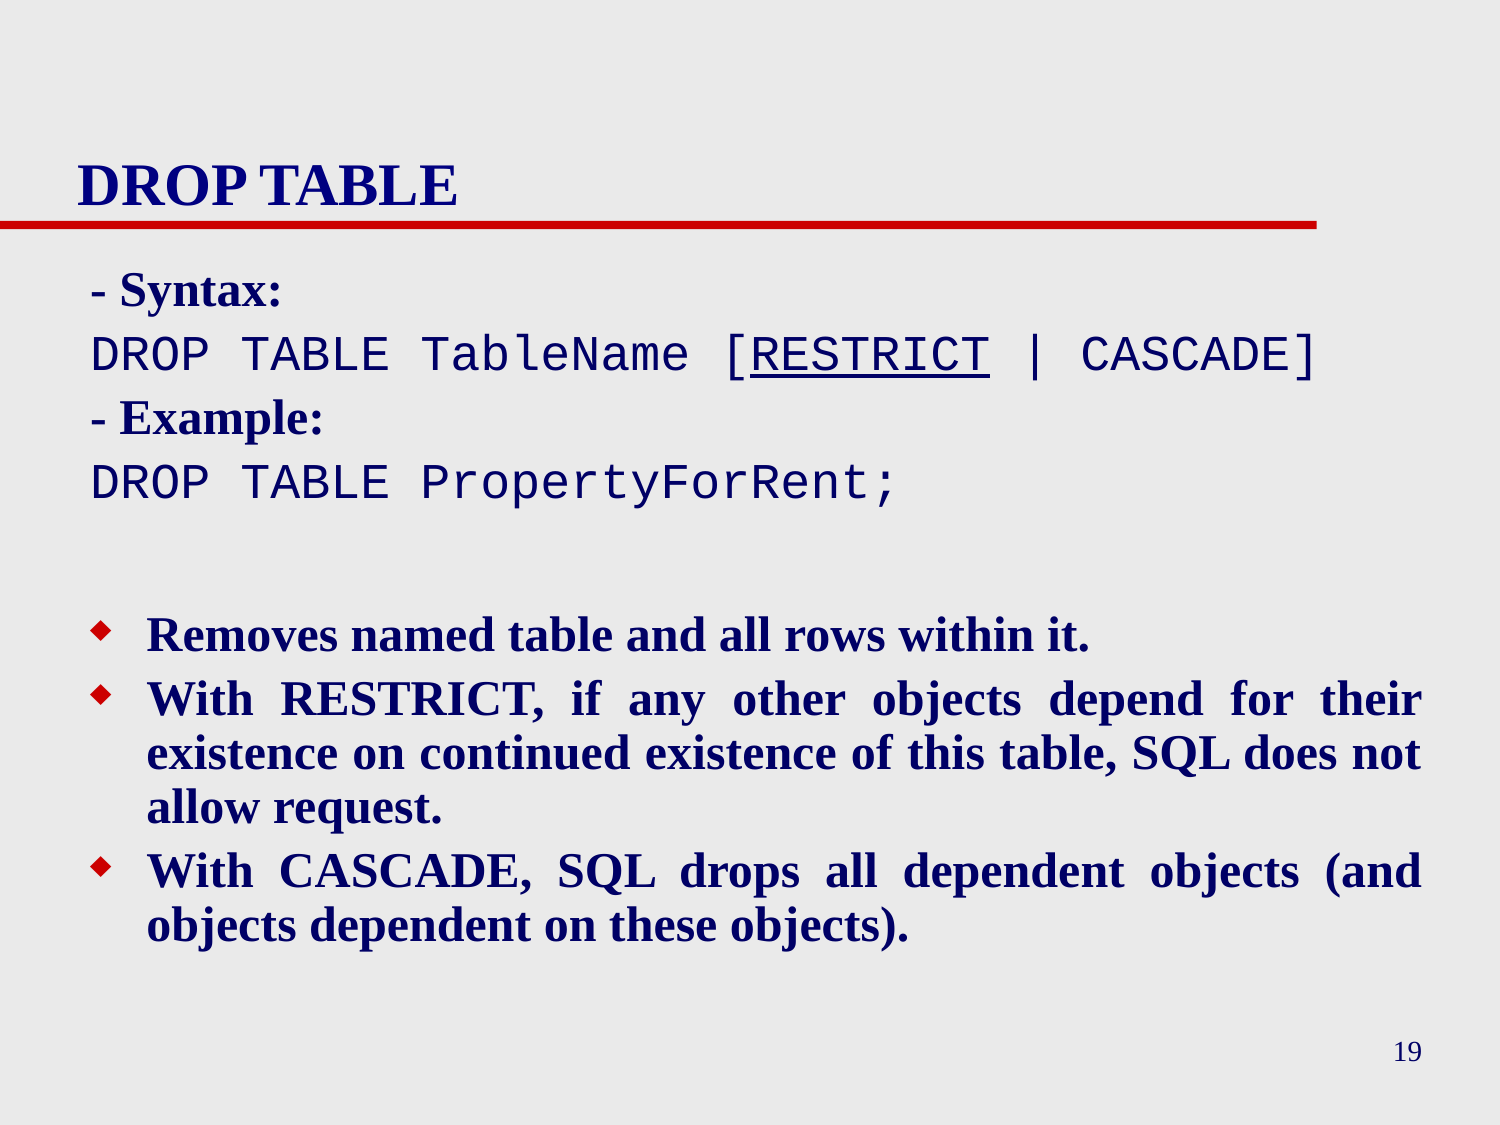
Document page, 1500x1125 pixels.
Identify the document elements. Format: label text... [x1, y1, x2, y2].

title DROP TABLE [62, 43, 1338, 226]
list - Syntax: DROP TABLE TableName [RESTRICT | CASCADE] - Example: DROP TABLE PropertyForRent; Removes named table and all rows within it. With RESTRICT, if any other objects depend for their existence on continued existence of this table, SQL does not allow request. With CASCADE, SQL drops all dependent objects (and objects dependent on these objects). [74, 255, 1438, 931]
slide_number 19 [1124, 1012, 1438, 1088]
